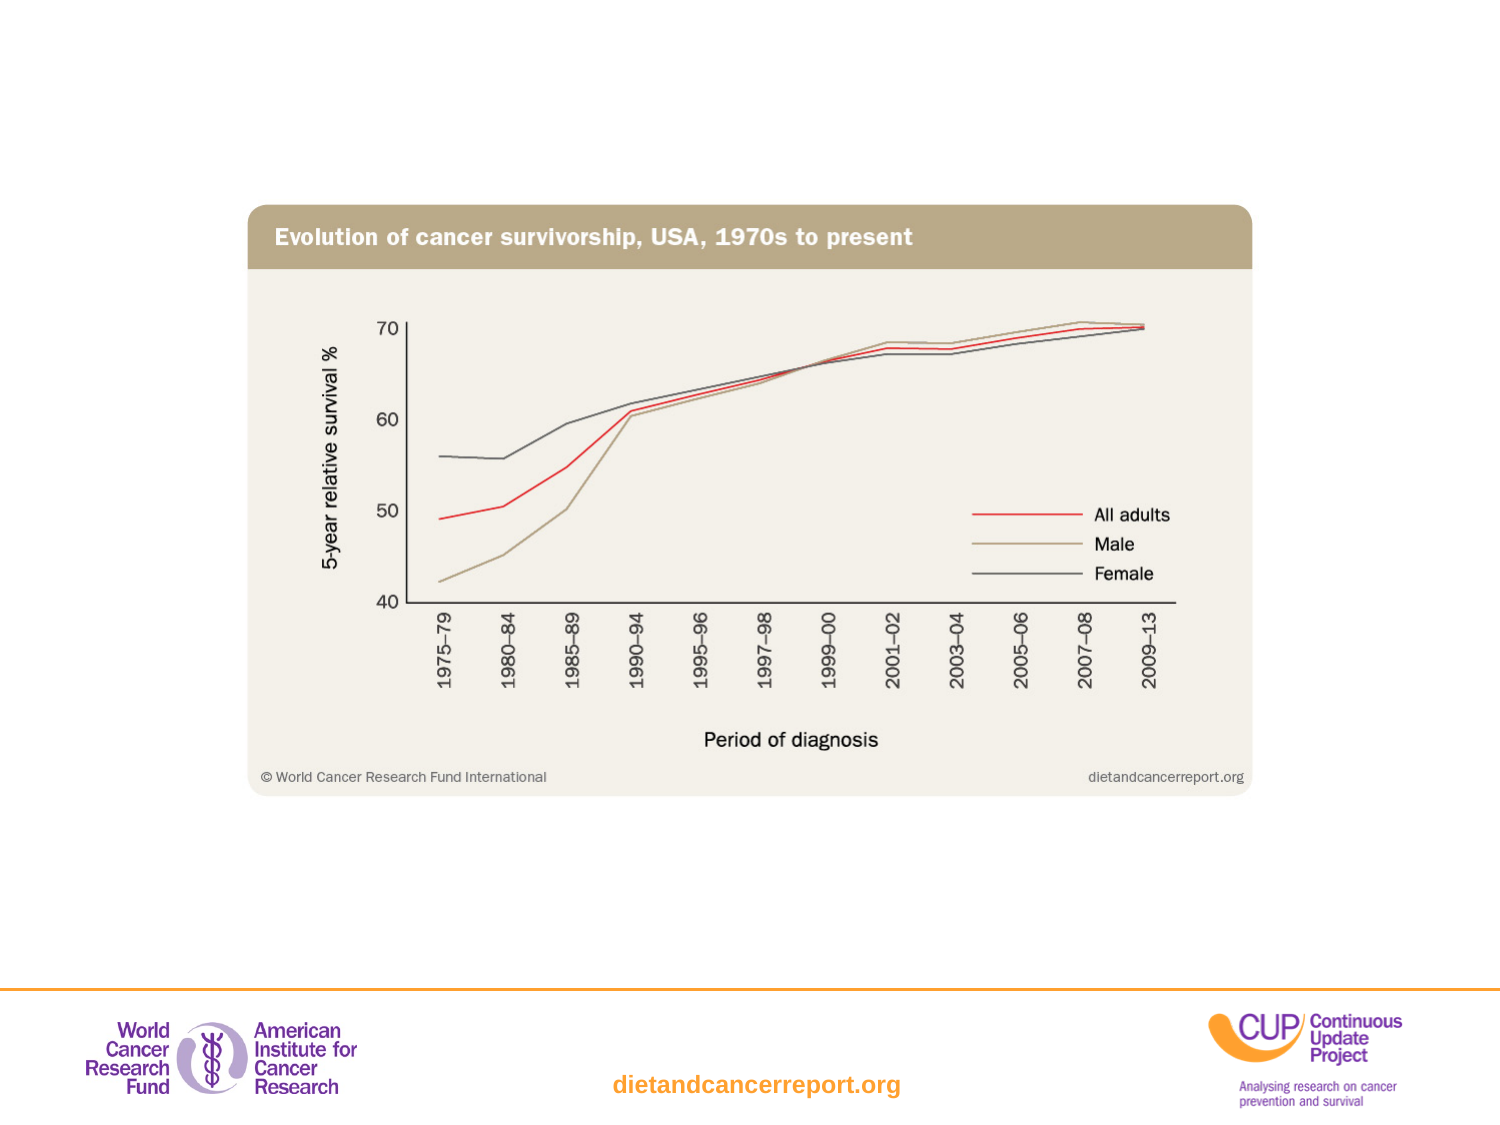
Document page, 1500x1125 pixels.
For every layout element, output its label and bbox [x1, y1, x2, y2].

picture [86, 1022, 357, 1094]
picture [1207, 1013, 1403, 1109]
picture [218, 175, 1282, 826]
